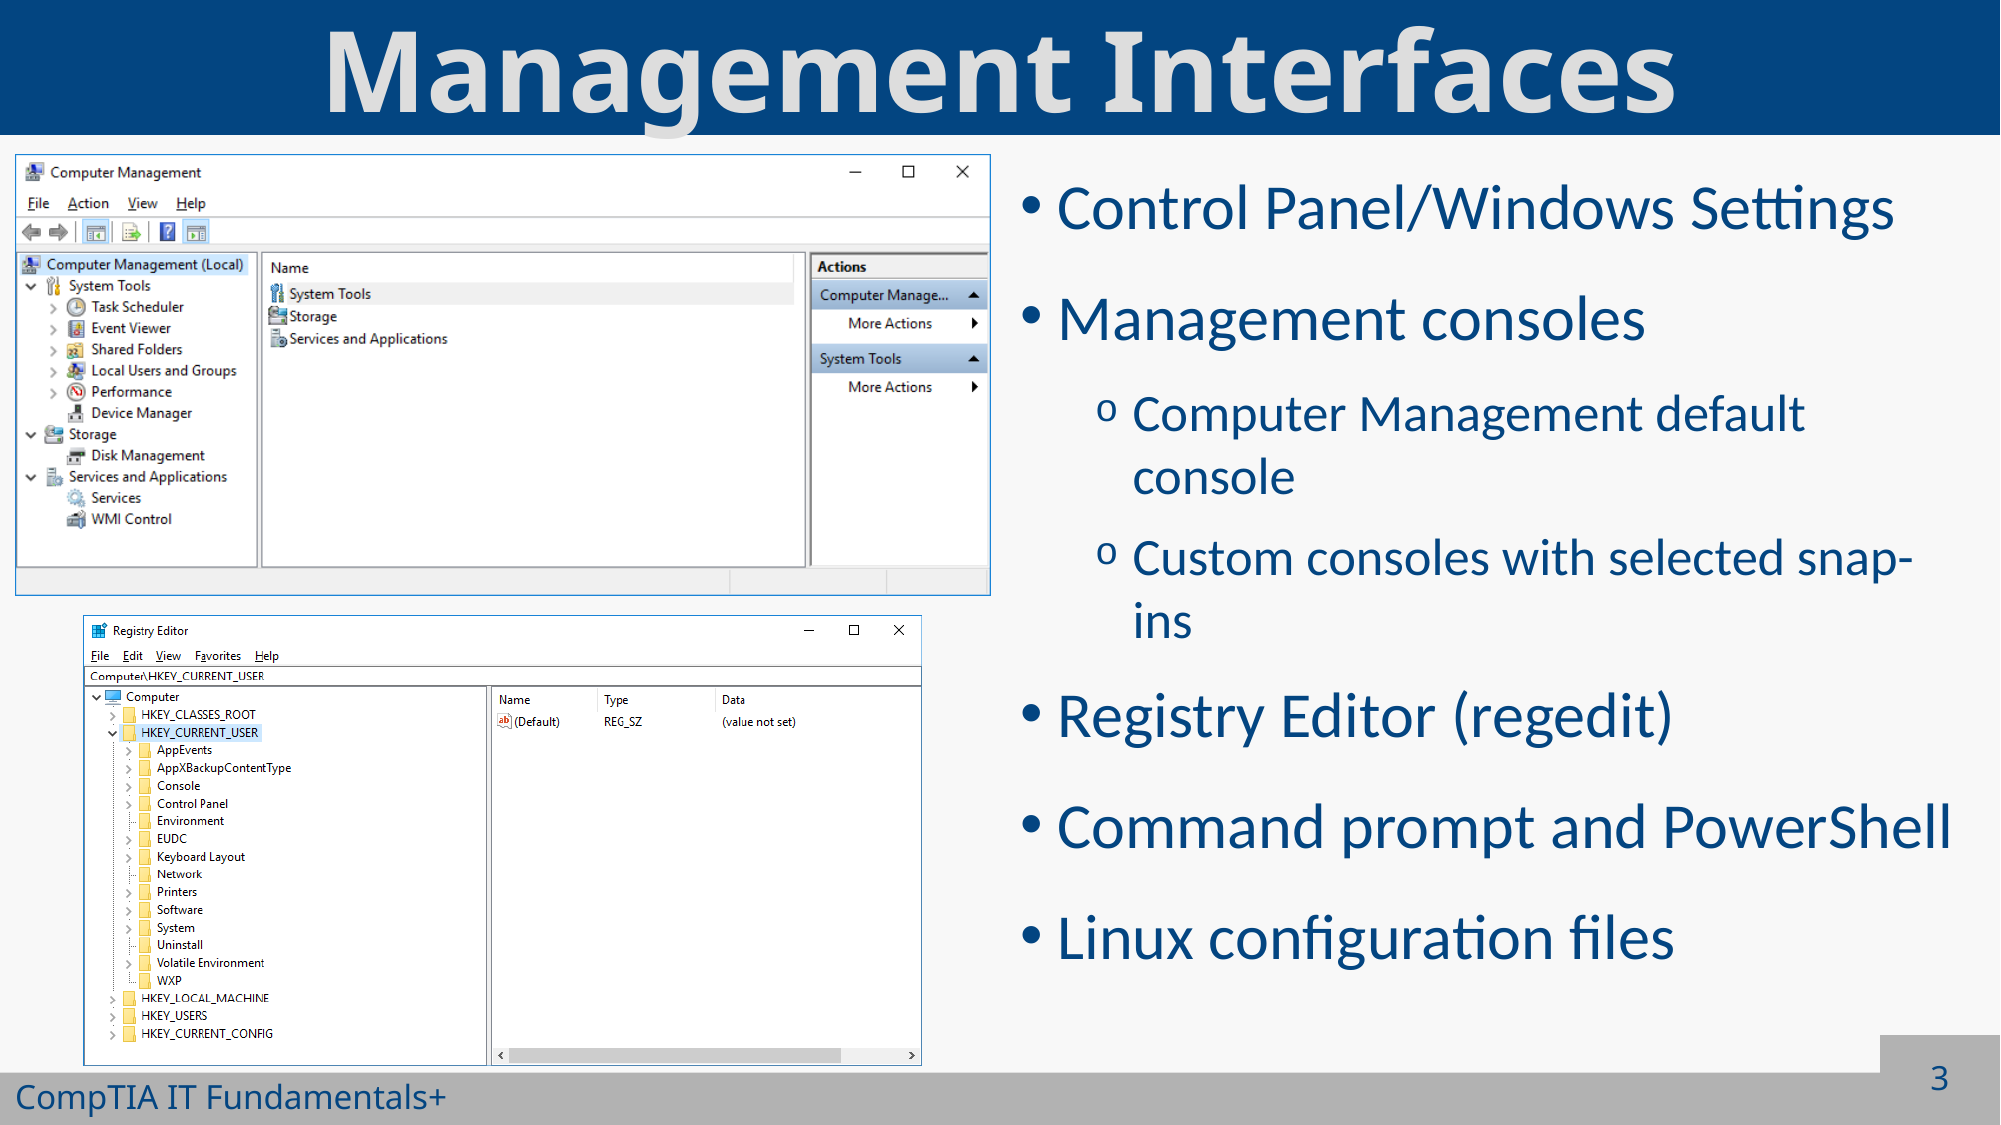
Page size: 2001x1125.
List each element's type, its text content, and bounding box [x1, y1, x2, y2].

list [83, 615, 922, 1066]
slide_number 3 [1880, 1035, 2000, 1125]
footer CompTIA IT Fundamentals+ [0, 1072, 1880, 1125]
list Control Panel/Windows Settings Management consoles Computer Management default console Custom consoles with selected snap-ins Registry Editor (regedit) Command prompt and PowerShell Linux configuration files [1005, 149, 1980, 1065]
title Management Interfaces [0, 0, 2000, 135]
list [15, 154, 991, 596]
